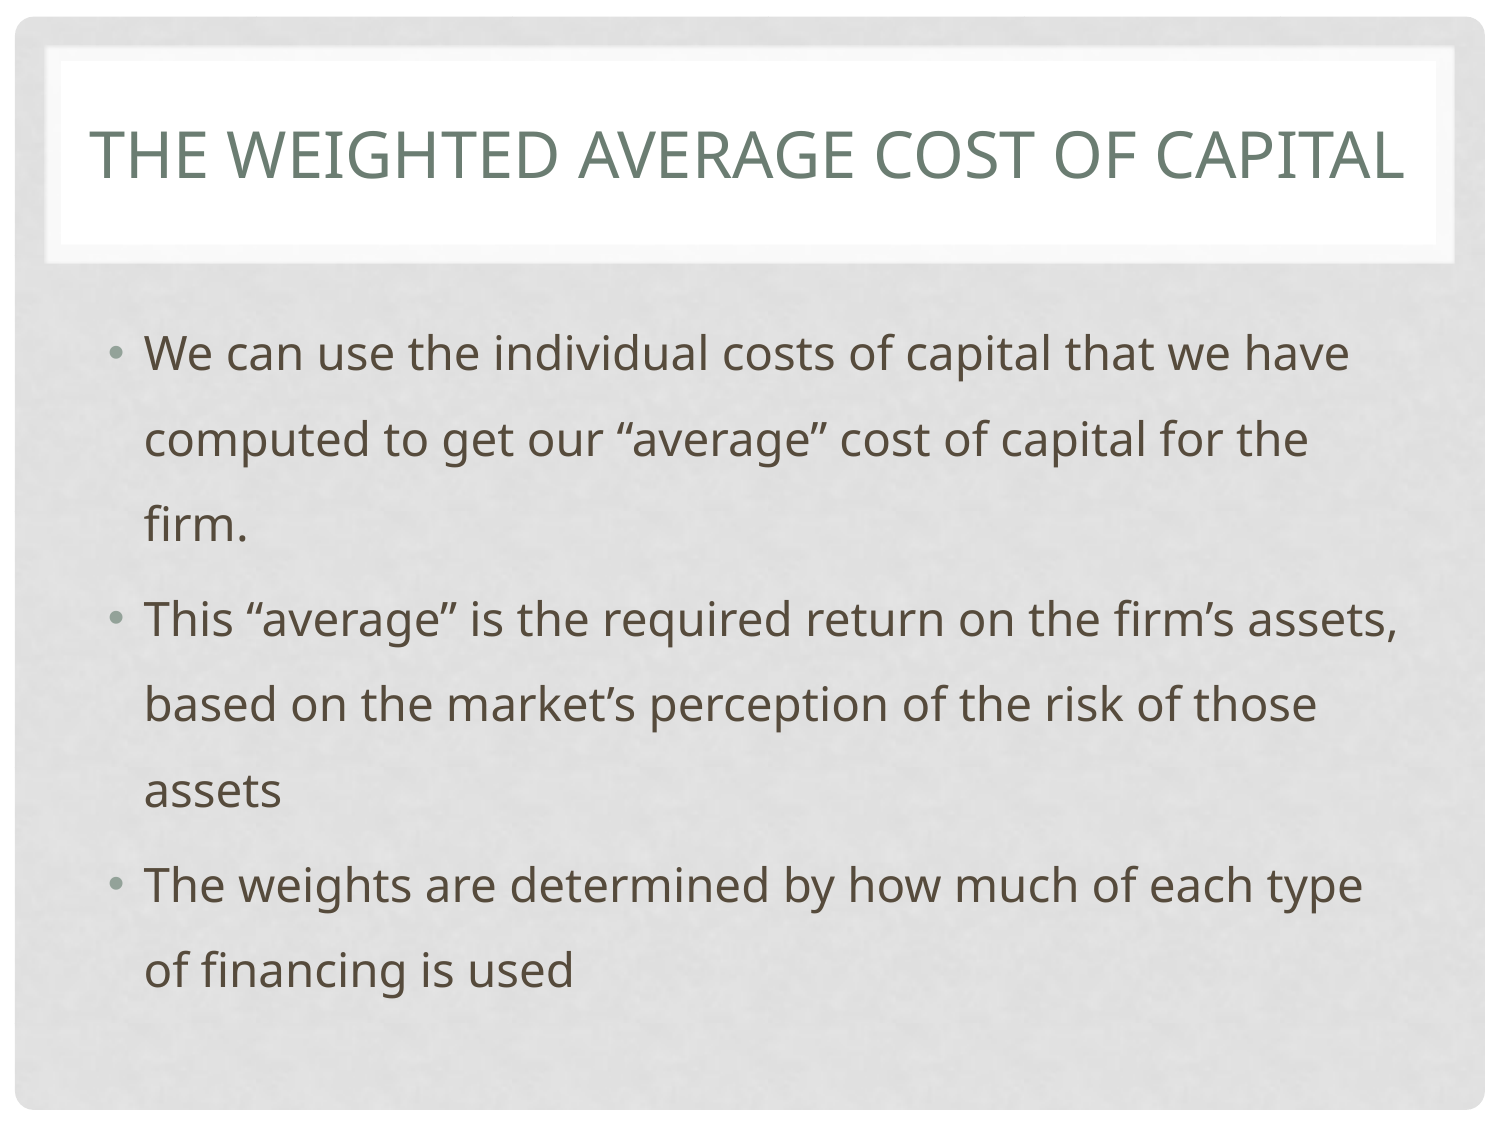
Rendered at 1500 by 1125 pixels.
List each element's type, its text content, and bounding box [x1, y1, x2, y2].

title The Weighted Average Cost of Capital [69, 66, 1425, 238]
list We can use the individual costs of capital that we have computed to get our “average” cost of capital for the firm. This “average” is the required return on the firm’s assets, based on the market’s perception of the risk of those assets The weights are determined by how much of each type of financing is used [75, 287, 1425, 1005]
